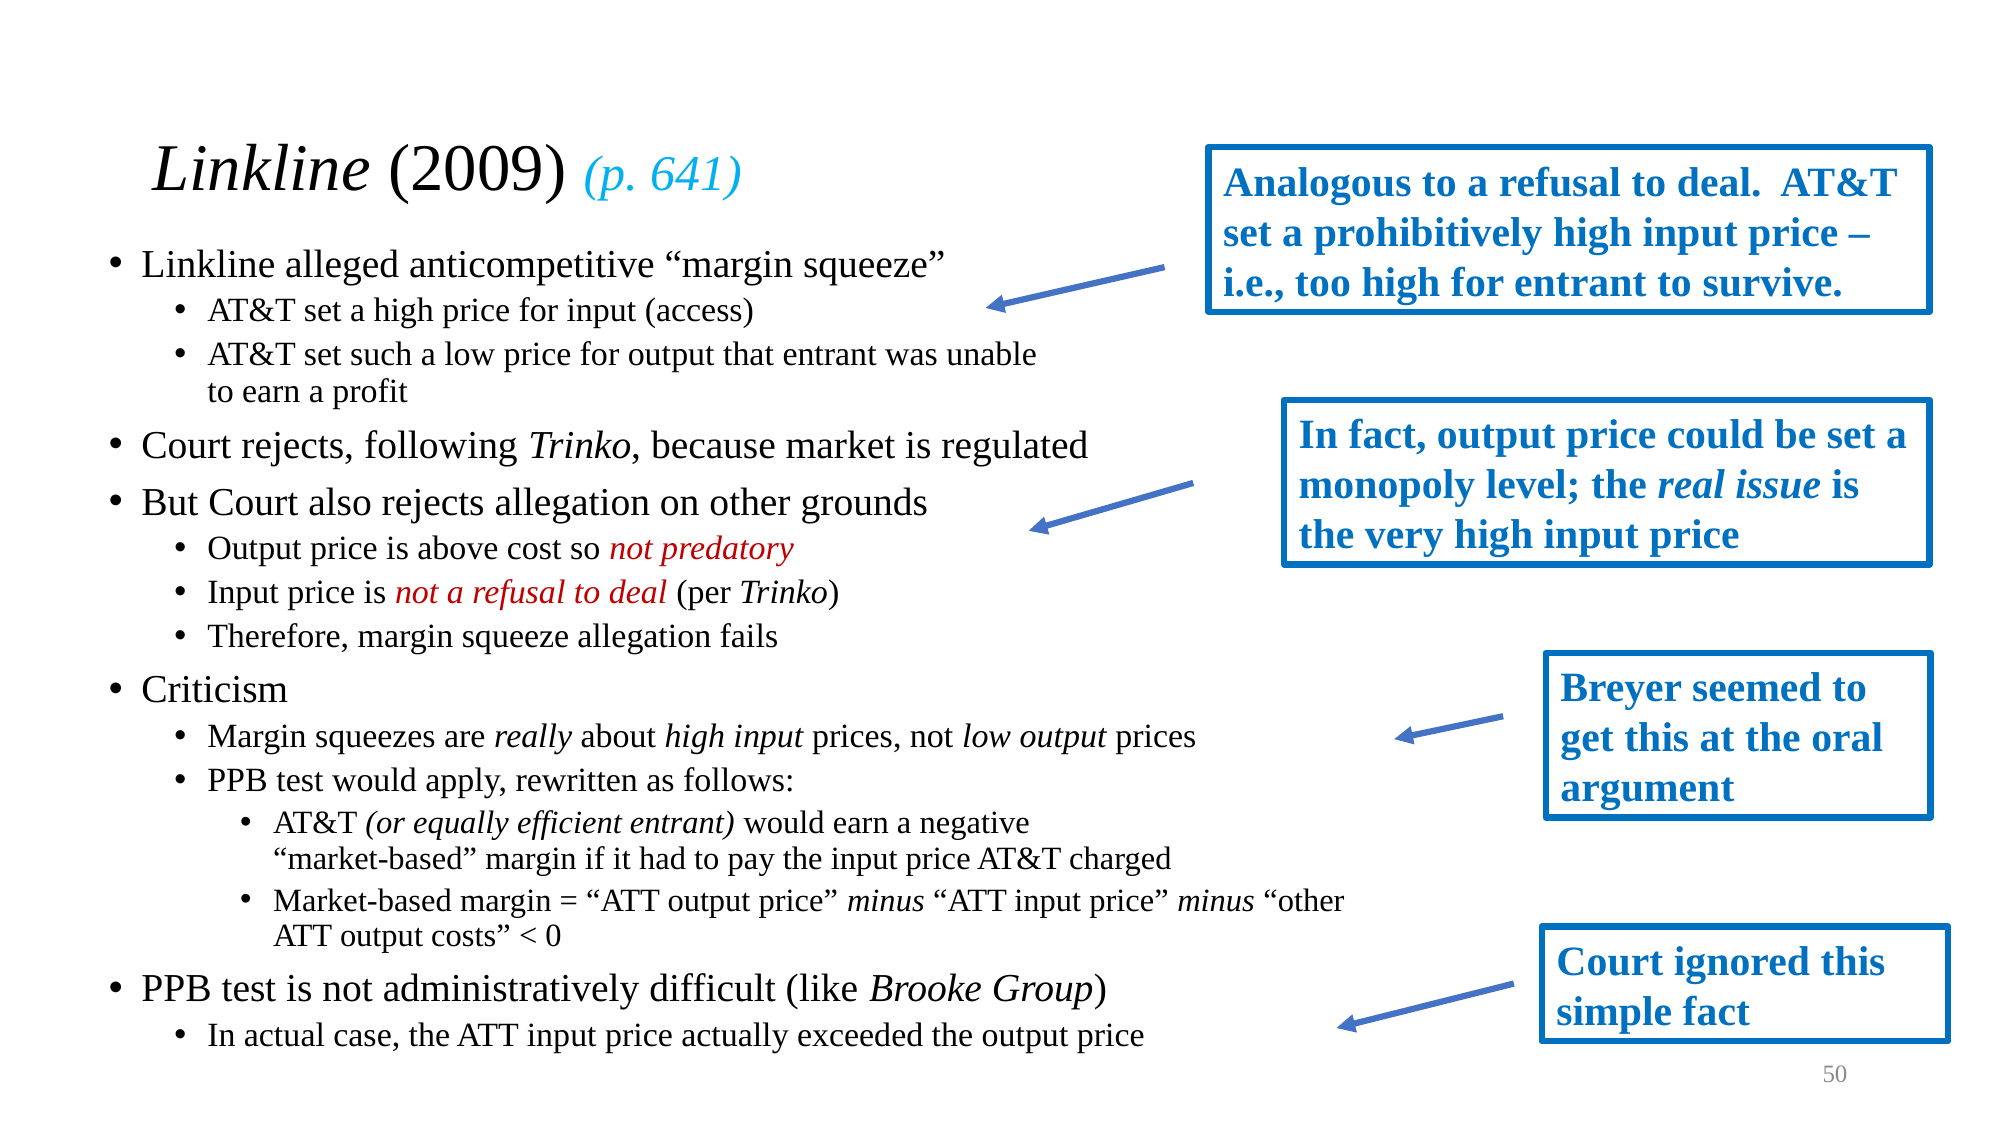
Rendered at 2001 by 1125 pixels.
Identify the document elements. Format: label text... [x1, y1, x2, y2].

title Linkline (2009) (p. 641) [137, 59, 1863, 235]
text_box Court ignored this simple fact [1541, 926, 1949, 1042]
list Linkline alleged anticompetitive “margin squeeze” AT&T set a high price for input (access) AT&T set such a low price for output that entrant was unable to earn a profit Court rejects, following Trinko, because market is regulated But Court also rejects allegation on other grounds Output price is above cost so not predatory Input price is not a refusal to deal (per Trinko) Therefore, margin squeeze allegation fails Criticism Margin squeezes are really about high input prices, not low output prices PPB test would apply, rewritten as follows: AT&T (or equally efficient entrant) would earn a negative “market-based” margin if it had to pay the input price AT&T charged Market-based margin = “ATT output price” minus “ATT input price” minus “other ATT output costs” < 0 PPB test is not administratively difficult (like Brooke Group) In actual case, the ATT input price actually exceeded the output price [93, 235, 1413, 1066]
slide_number 50 [1412, 1042, 1863, 1103]
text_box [1394, 716, 1504, 740]
text_box Breyer seemed to get this at the oral argument [1545, 652, 1931, 818]
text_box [985, 267, 1165, 308]
text_box In fact, output price could be set a monopoly level; the real issue is the very high input price [1283, 399, 1930, 565]
text_box Analogous to a refusal to deal. AT&T set a prohibitively high input price – i.e., too high for entrant to survive. [1208, 146, 1930, 312]
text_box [1028, 482, 1194, 531]
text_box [1336, 983, 1514, 1029]
